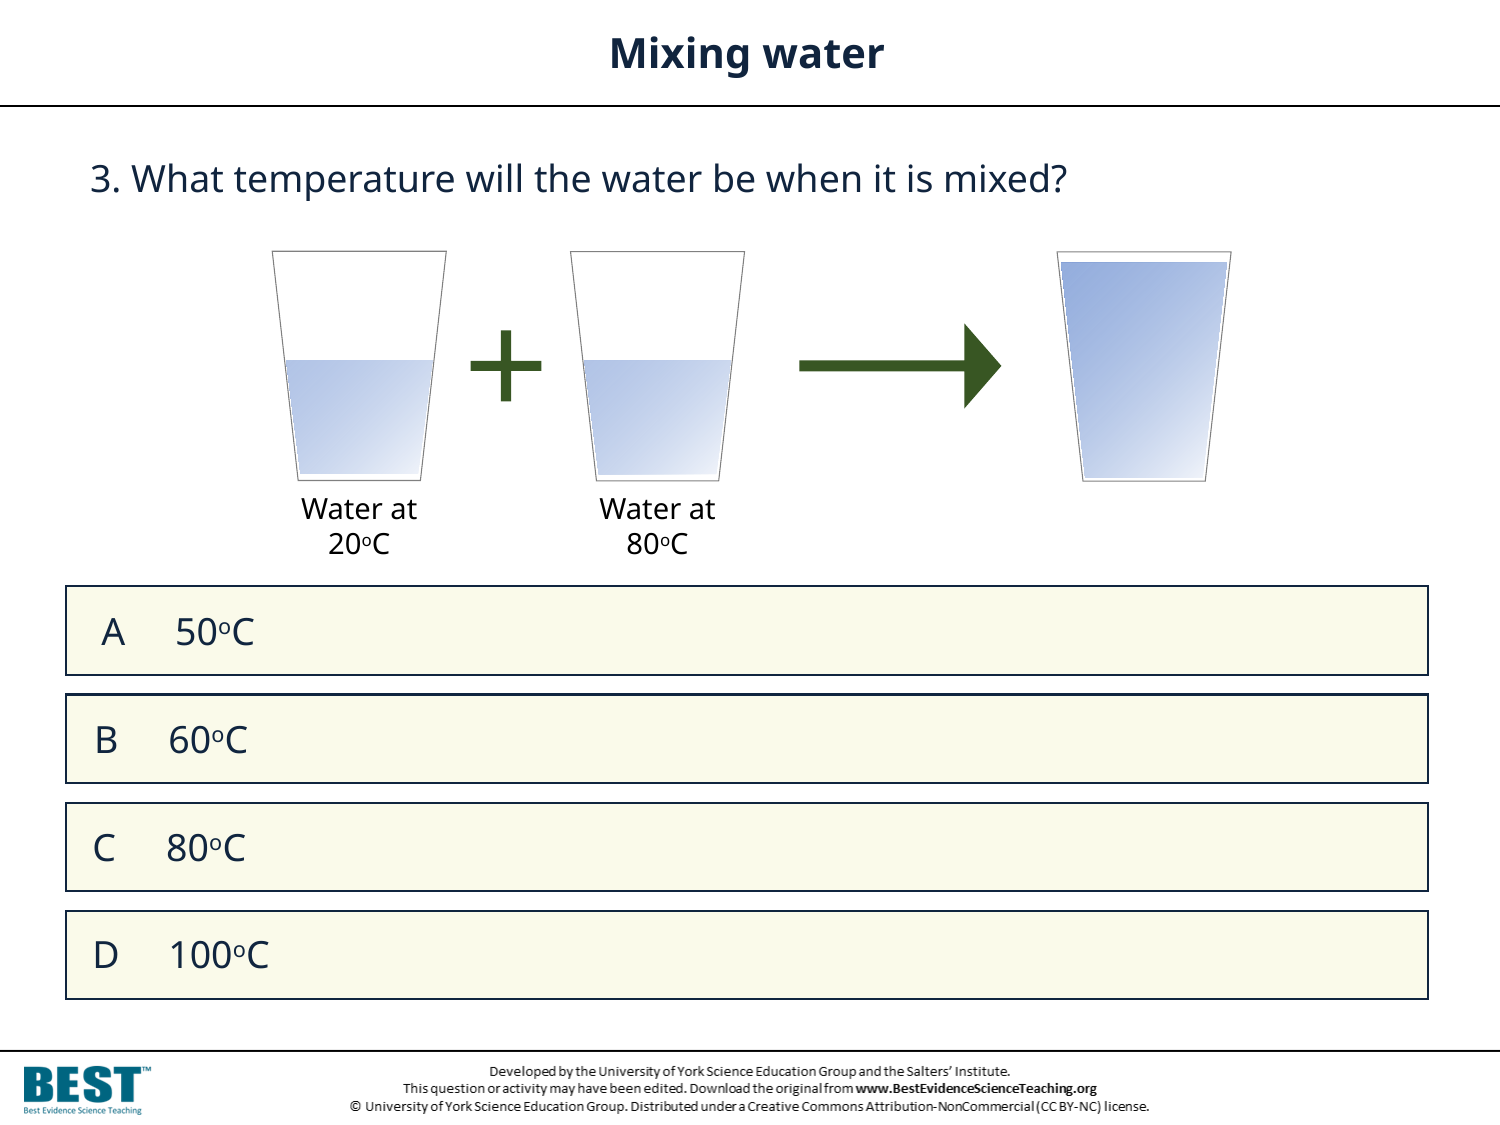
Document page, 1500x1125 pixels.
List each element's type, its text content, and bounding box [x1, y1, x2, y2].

picture [0, 105, 1500, 1125]
text_box Mixing water [23, 4, 1471, 99]
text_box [262, 251, 1232, 570]
